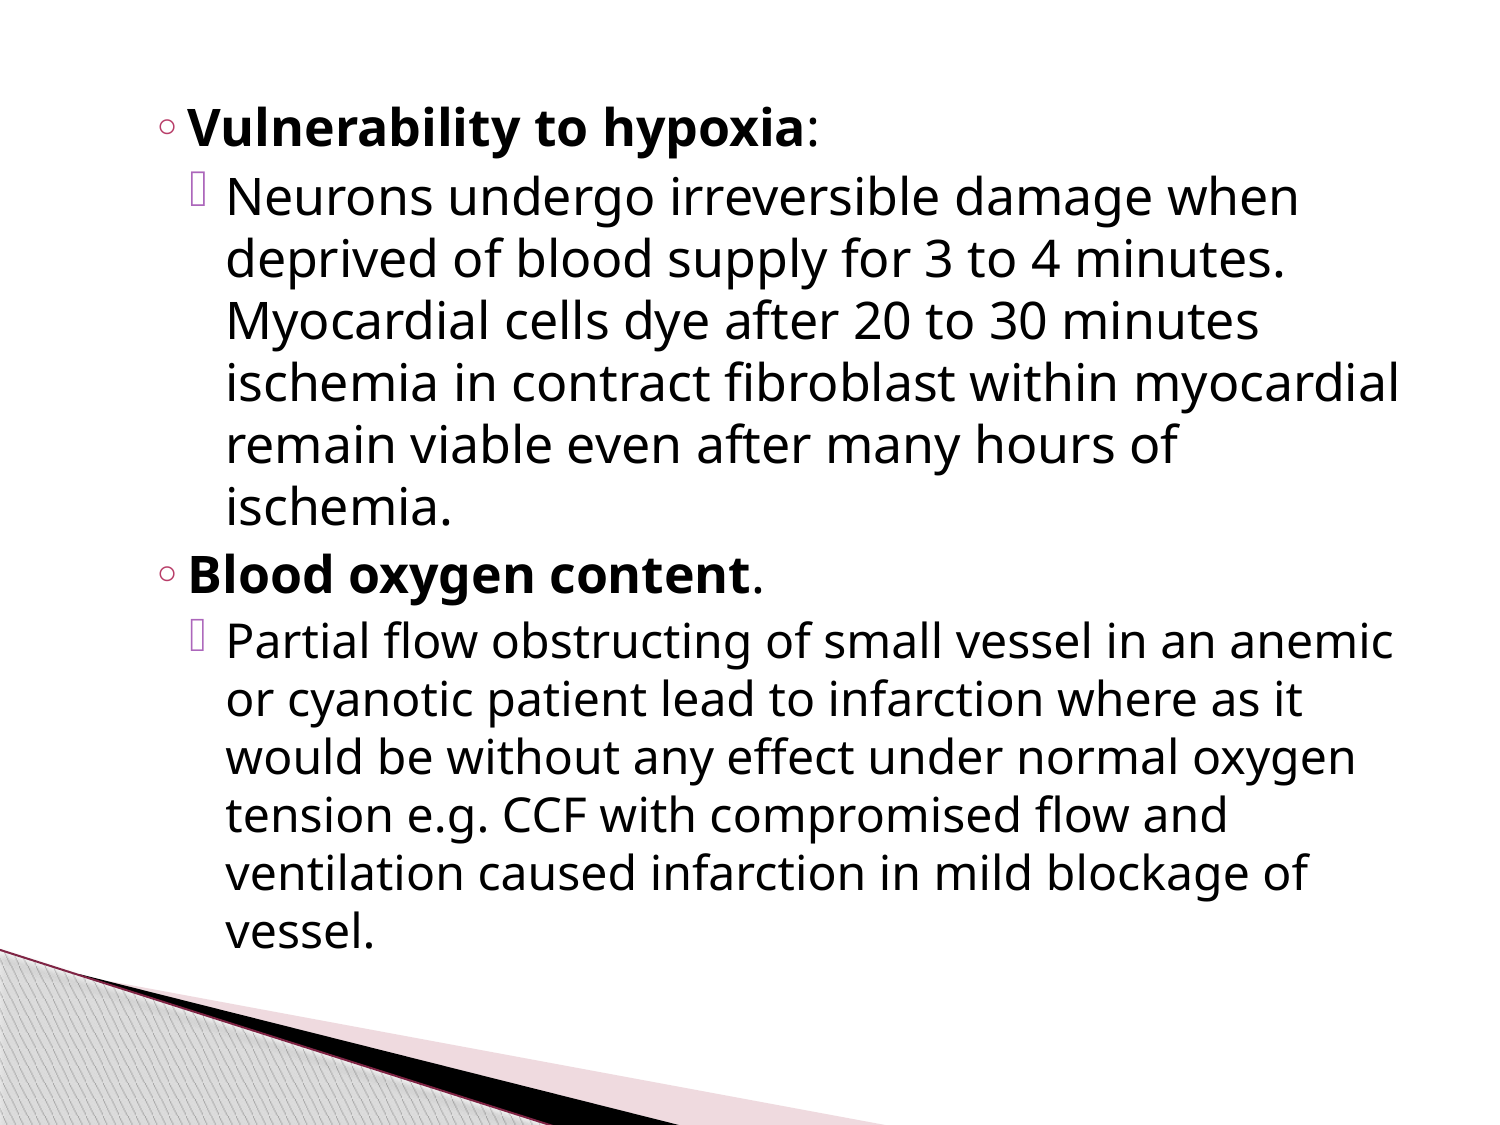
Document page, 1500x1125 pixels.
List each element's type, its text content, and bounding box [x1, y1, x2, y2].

list Vulnerability to hypoxia: Neurons undergo irreversible damage when deprived of blood supply for 3 to 4 minutes. Myocardial cells dye after 20 to 30 minutes ischemia in contract fibroblast within myocardial remain viable even after many hours of ischemia. Blood oxygen content. Partial flow obstructing of small vessel in an anemic or cyanotic patient lead to infarction where as it would be without any effect under normal oxygen tension e.g. CCF with compromised flow and ventilation caused infarction in mild blockage of vessel. [75, 87, 1425, 1038]
